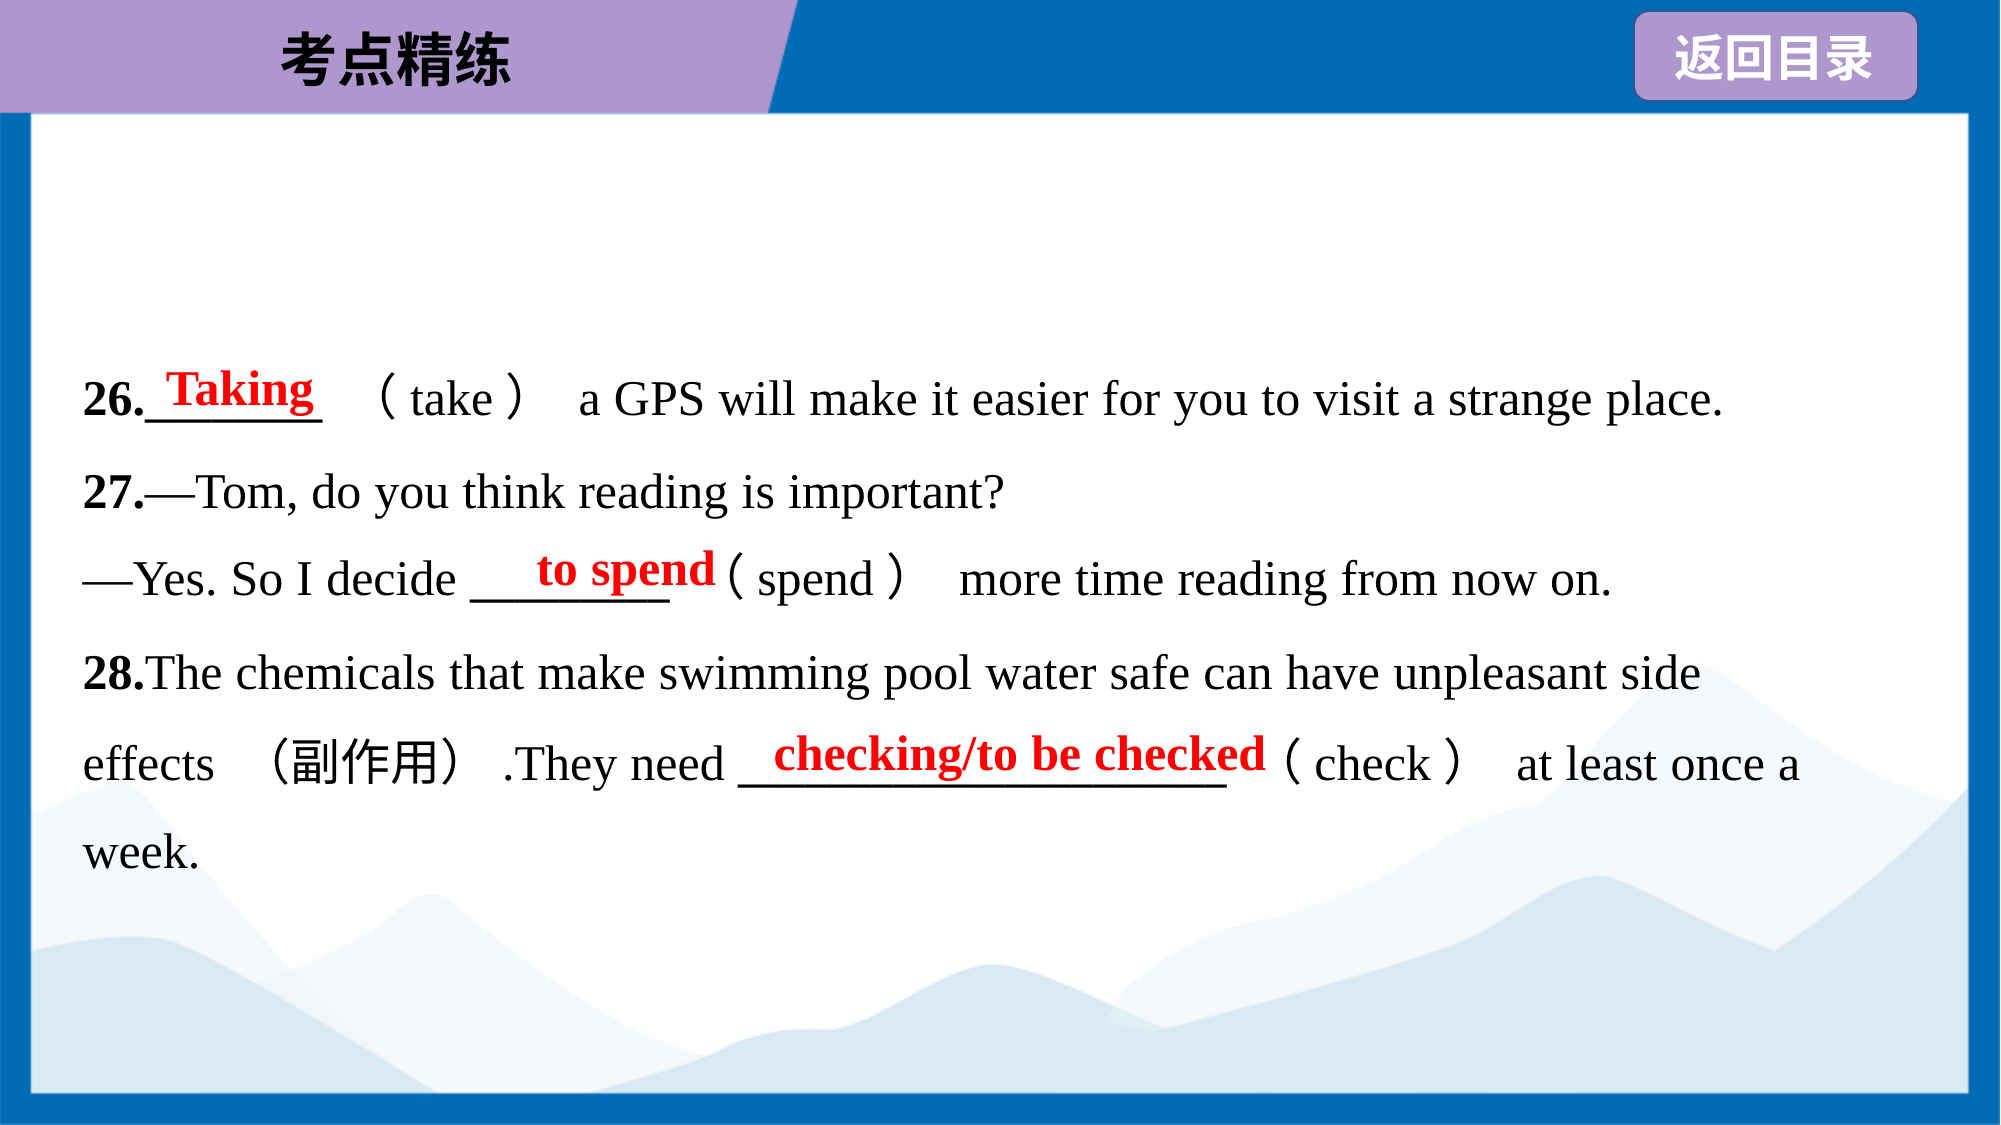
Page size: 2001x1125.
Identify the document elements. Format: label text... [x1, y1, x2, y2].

text_box checking/to be checked [743, 692, 1297, 771]
text_box Taking [147, 327, 333, 407]
picture [0, 0, 2000, 1125]
text_box to spend [512, 507, 741, 586]
text_box 28.The chemicals that make swimming pool water safe can have unpleasant side effects （副作用）.They need ______________________ （check） at least once a week. [82, 607, 1917, 870]
text_box 26.________ （take） a GPS will make it easier for you to visit a strange place. [82, 337, 1917, 416]
text_box 27.—Tom, do you think reading is important? —Yes. So I decide _________ （spend） more time reading from now on. [82, 426, 1917, 596]
